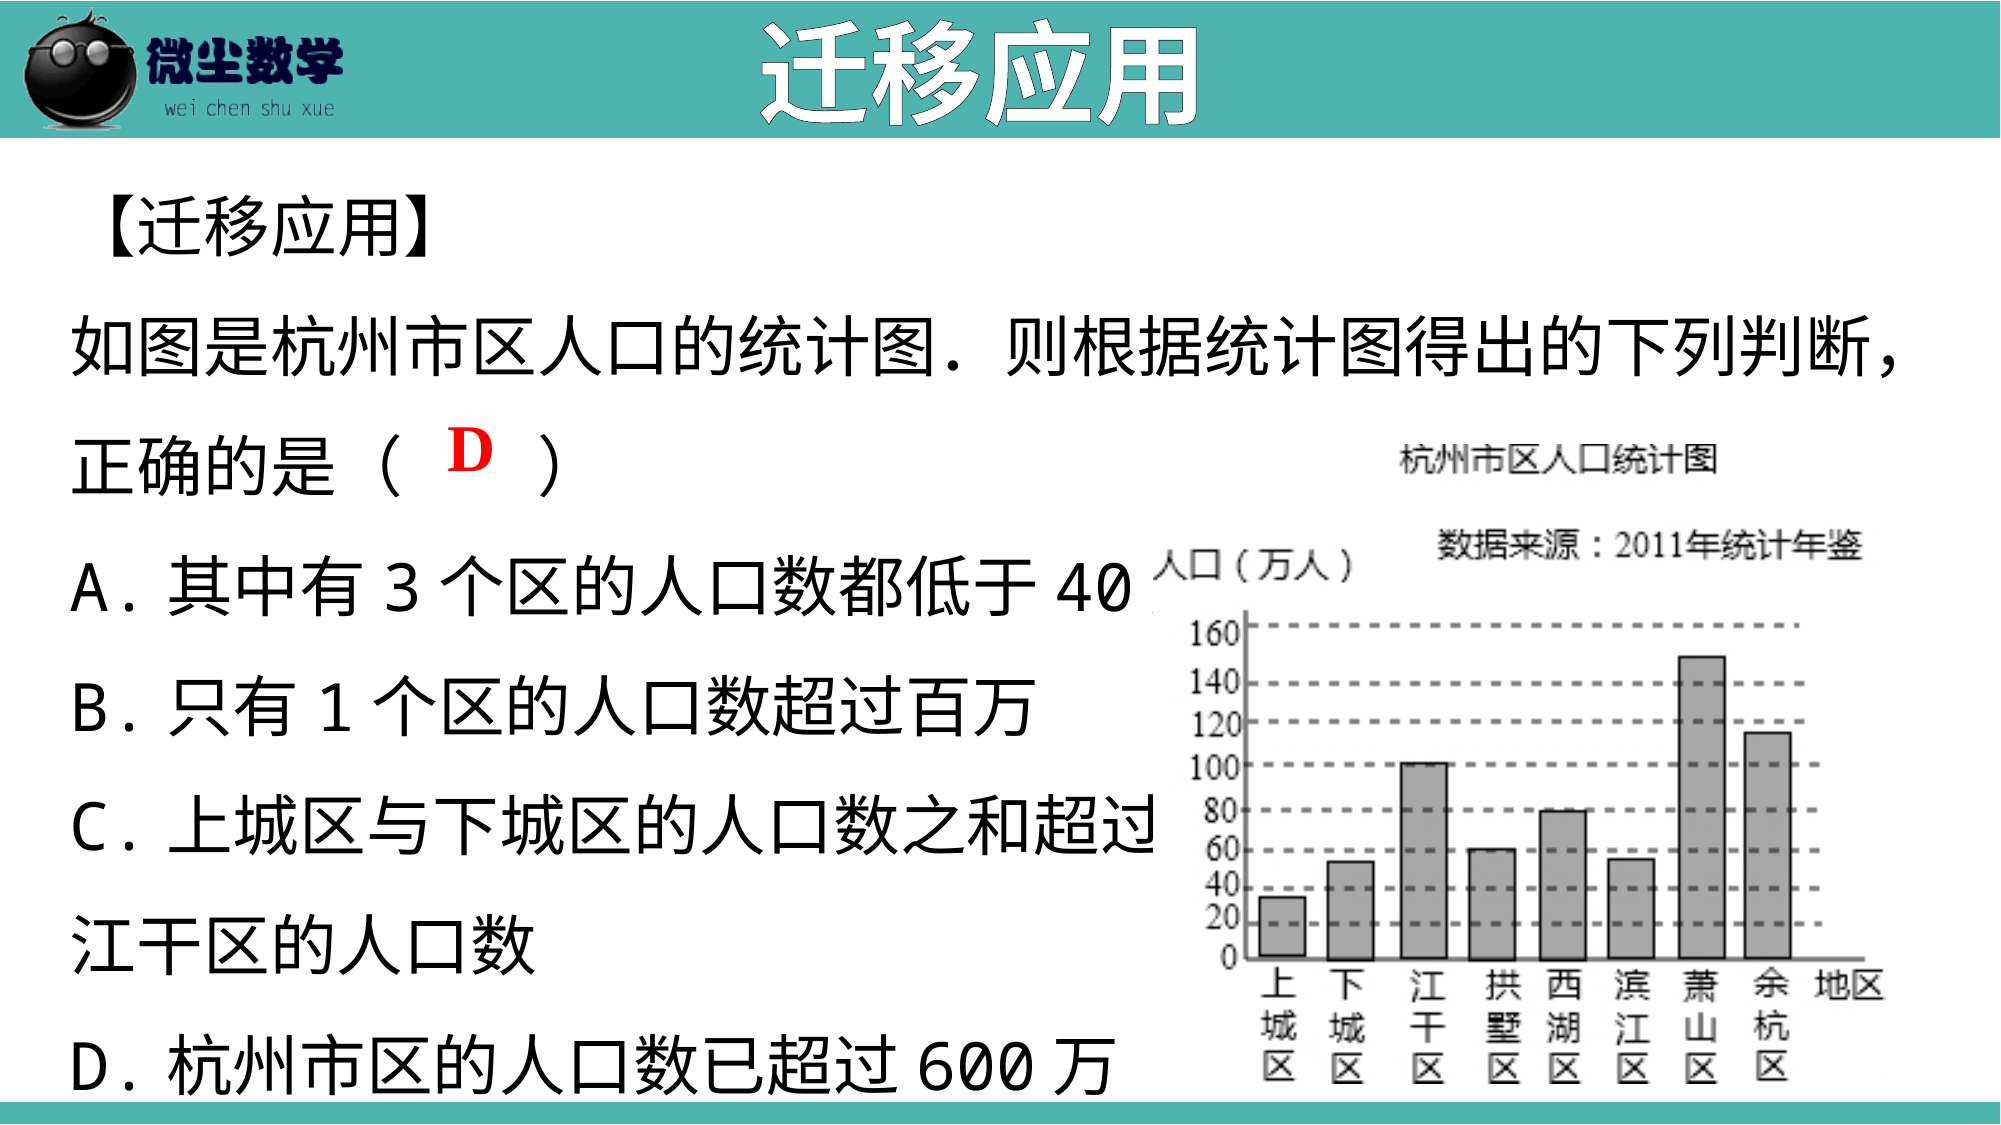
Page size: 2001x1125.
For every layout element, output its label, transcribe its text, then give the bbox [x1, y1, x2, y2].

text_box D [432, 397, 705, 492]
text_box 迁移应用 [742, 0, 1223, 146]
picture [1153, 444, 1886, 1084]
text_box 【迁移应用】 如图是杭州市区人口的统计图．则根据统计图得出的下列判断，正确的是（ ） A.其中有3个区的人口数都低于40万 B.只有1个区的人口数超过百万 C.上城区与下城区的人口数之和超过 江干区的人口数 D.杭州市区的人口数已超过600万 [55, 137, 1981, 1112]
picture [0, 1, 2001, 1124]
